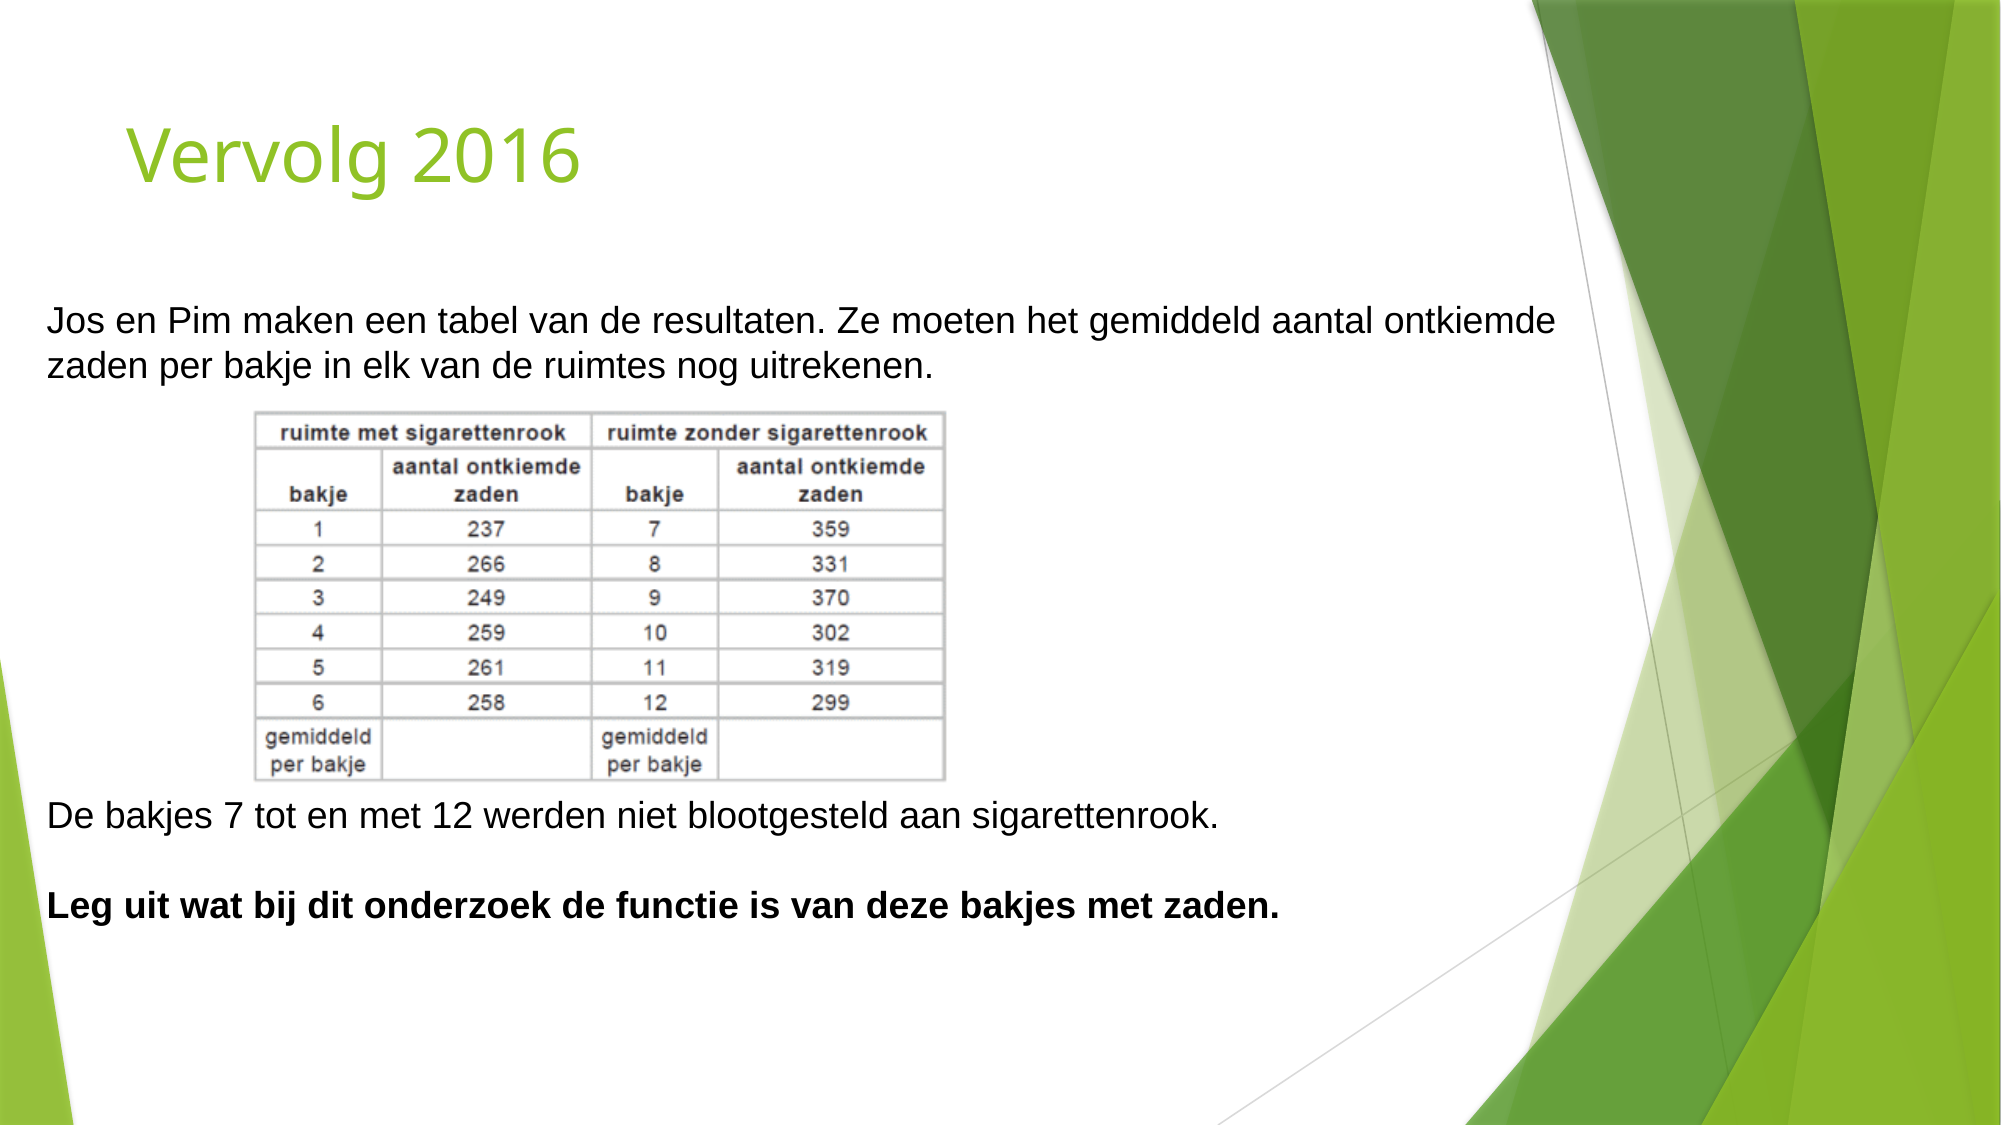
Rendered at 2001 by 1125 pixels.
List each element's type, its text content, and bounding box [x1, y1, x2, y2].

title Vervolg 2016 [111, 99, 1522, 288]
text_box Jos en Pim maken een tabel van de resultaten. Ze moeten het gemiddeld aantal ontkiemde zaden per bakje in elk van de ruimtes nog uitrekenen. De bakjes 7 tot en met 12 werden niet blootgesteld aan sigarettenrook. Leg uit wat bij dit onderzoek de functie is van deze bakjes met zaden. [31, 288, 1624, 934]
picture [251, 407, 957, 784]
